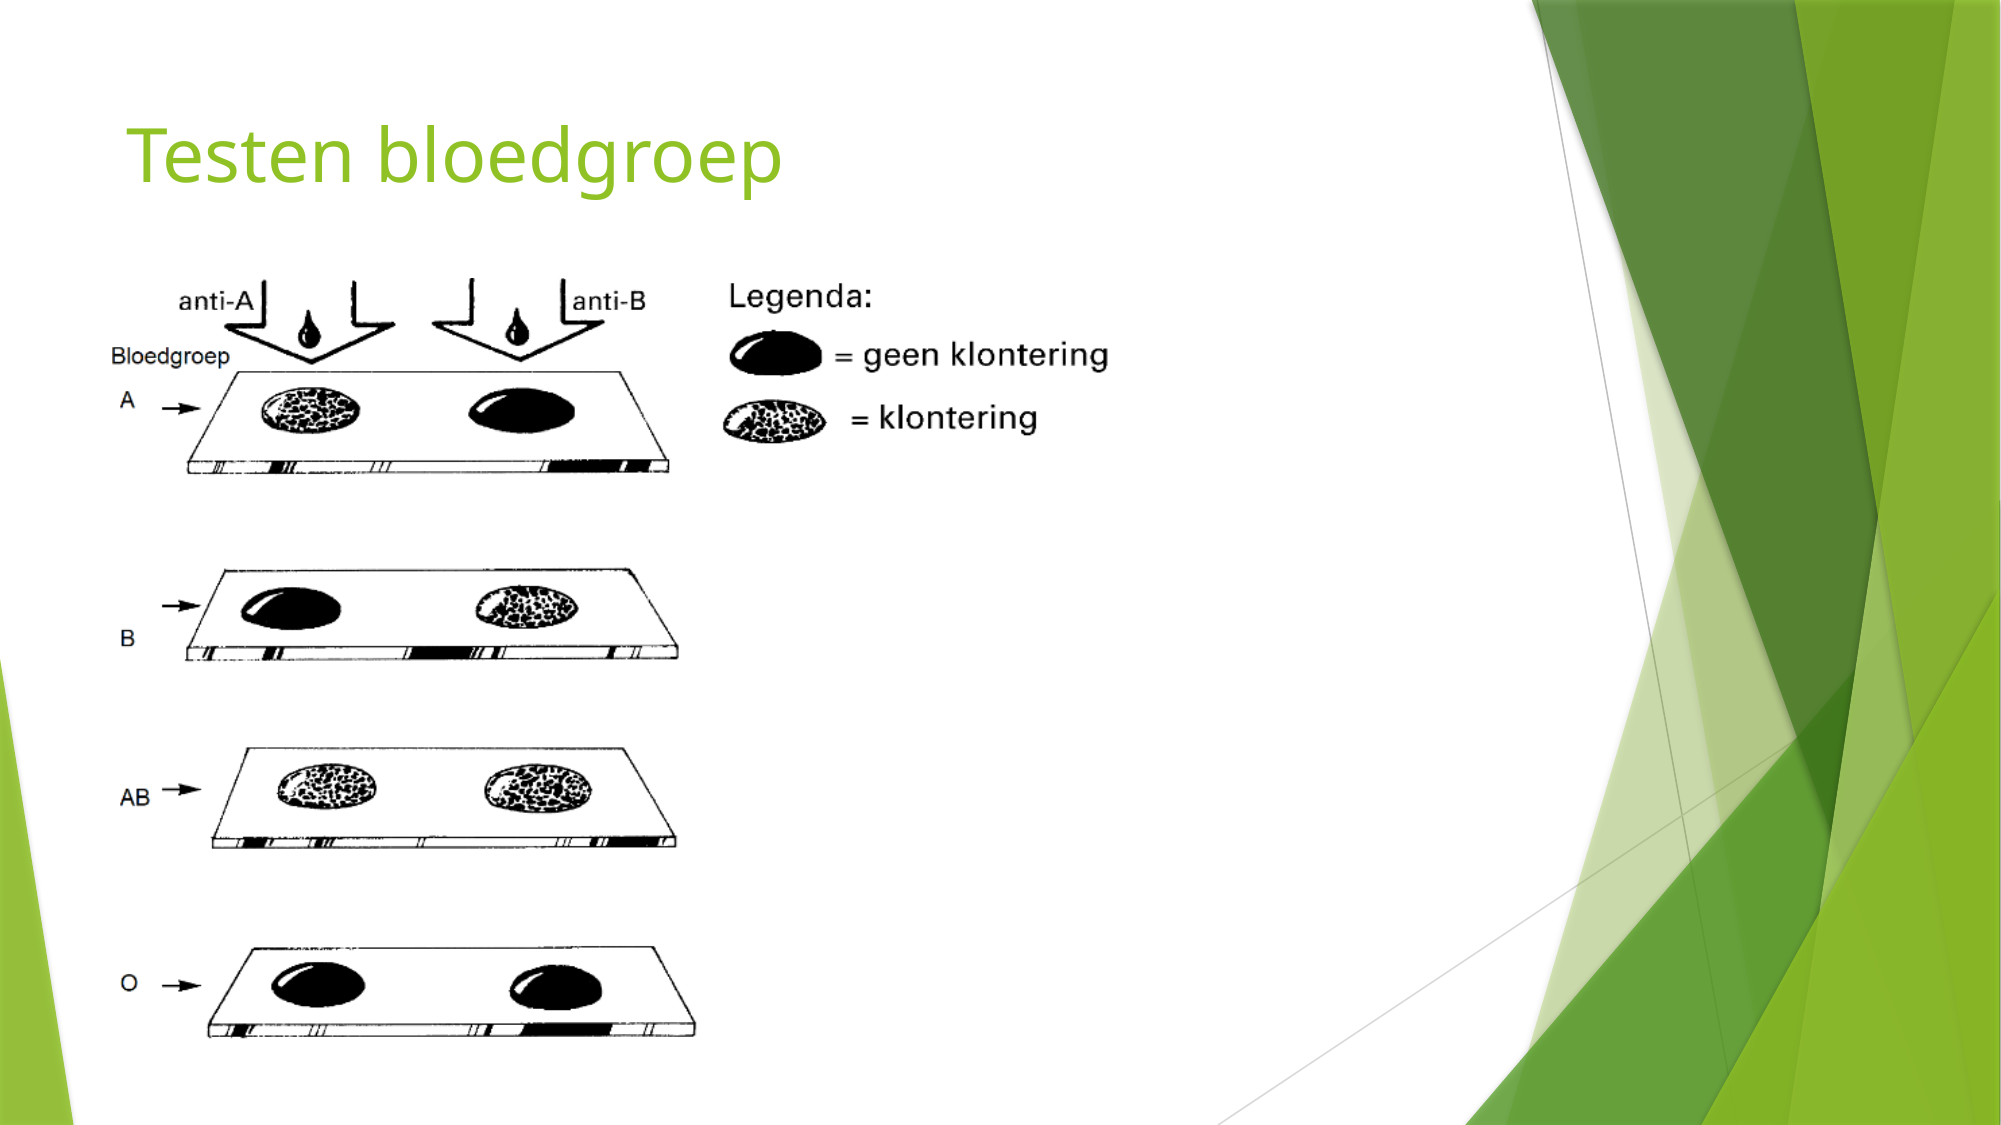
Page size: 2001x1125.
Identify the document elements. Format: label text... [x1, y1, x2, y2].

picture [110, 277, 1110, 1042]
title Testen bloedgroep [111, 99, 1522, 317]
